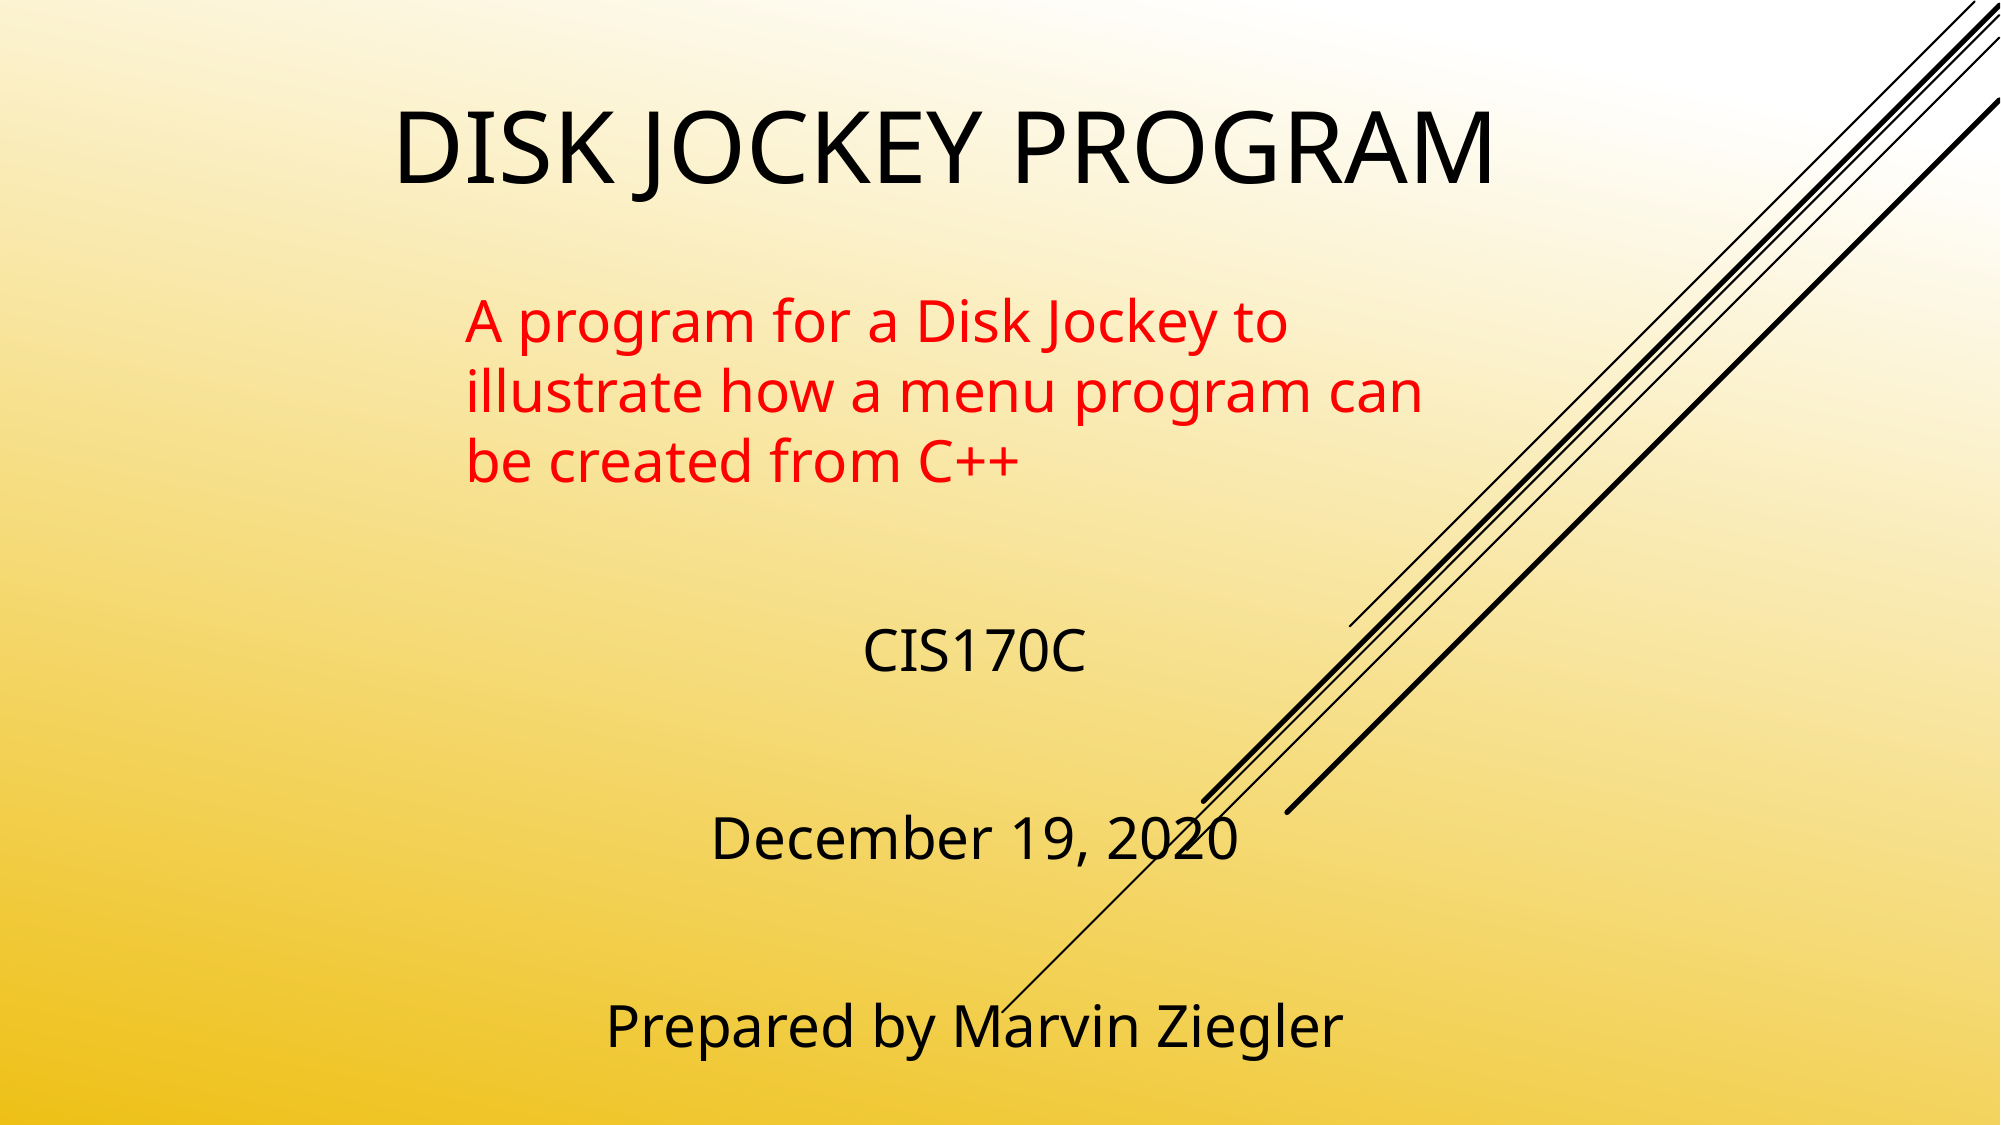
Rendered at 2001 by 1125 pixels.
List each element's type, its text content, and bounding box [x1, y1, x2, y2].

subtitle A program for a Disk Jockey to illustrate how a menu program can be created from C++ CIS170C December 19, 2020 Prepared by Marvin Ziegler [450, 276, 1501, 597]
title Disk Jockey Program [376, 0, 1689, 212]
